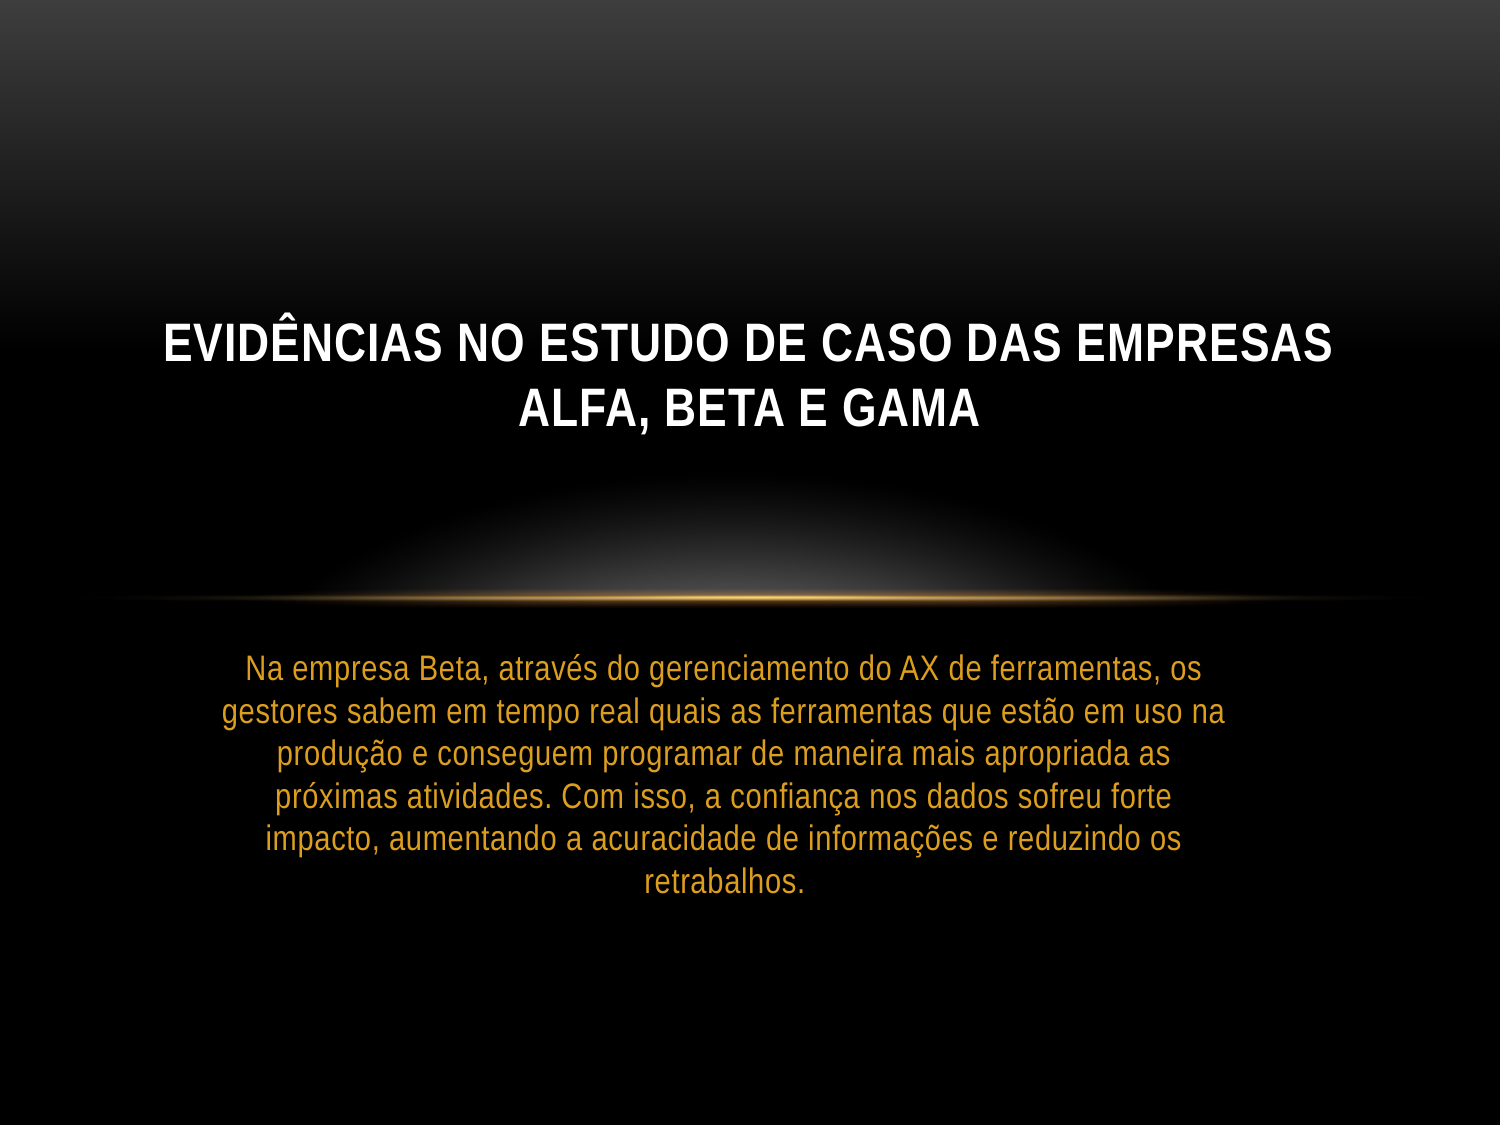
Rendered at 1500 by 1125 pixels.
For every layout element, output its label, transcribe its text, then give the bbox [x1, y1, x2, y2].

title Evidências no estudo de caso das empresas Alfa, Beta e gama [112, 160, 1388, 445]
picture [0, 0, 1500, 750]
subtitle Na empresa Beta, através do gerenciamento do AX de ferramentas, os gestores sabem em tempo real quais as ferramentas que estão em uso na produção e conseguem programar de maneira mais apropriada as próximas atividades. Com isso, a confiança nos dados sofreu forte impacto, aumentando a acuracidade de informações e reduzindo os retrabalhos. [200, 637, 1250, 925]
